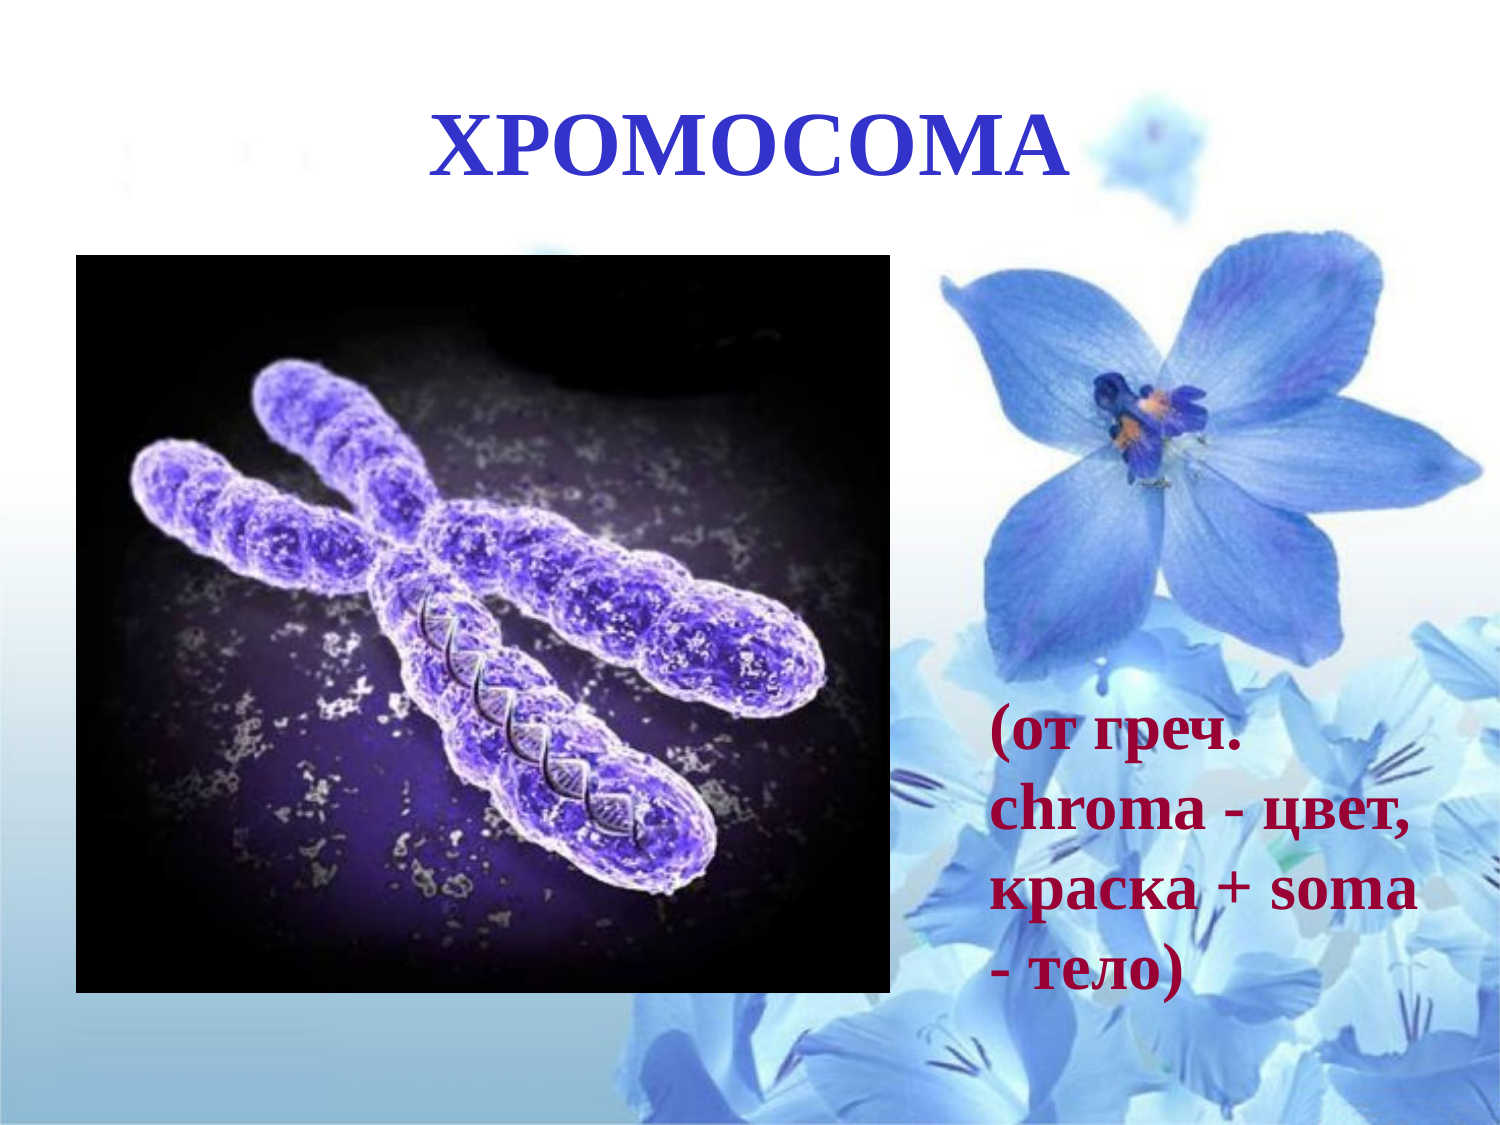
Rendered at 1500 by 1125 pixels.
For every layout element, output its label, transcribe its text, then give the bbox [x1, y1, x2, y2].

text_box (от греч. chroma - цвет, краска + soma - тело) [974, 674, 1448, 1011]
picture [0, 0, 1500, 1125]
text_box ХРОМОСОМА [74, 45, 1425, 233]
